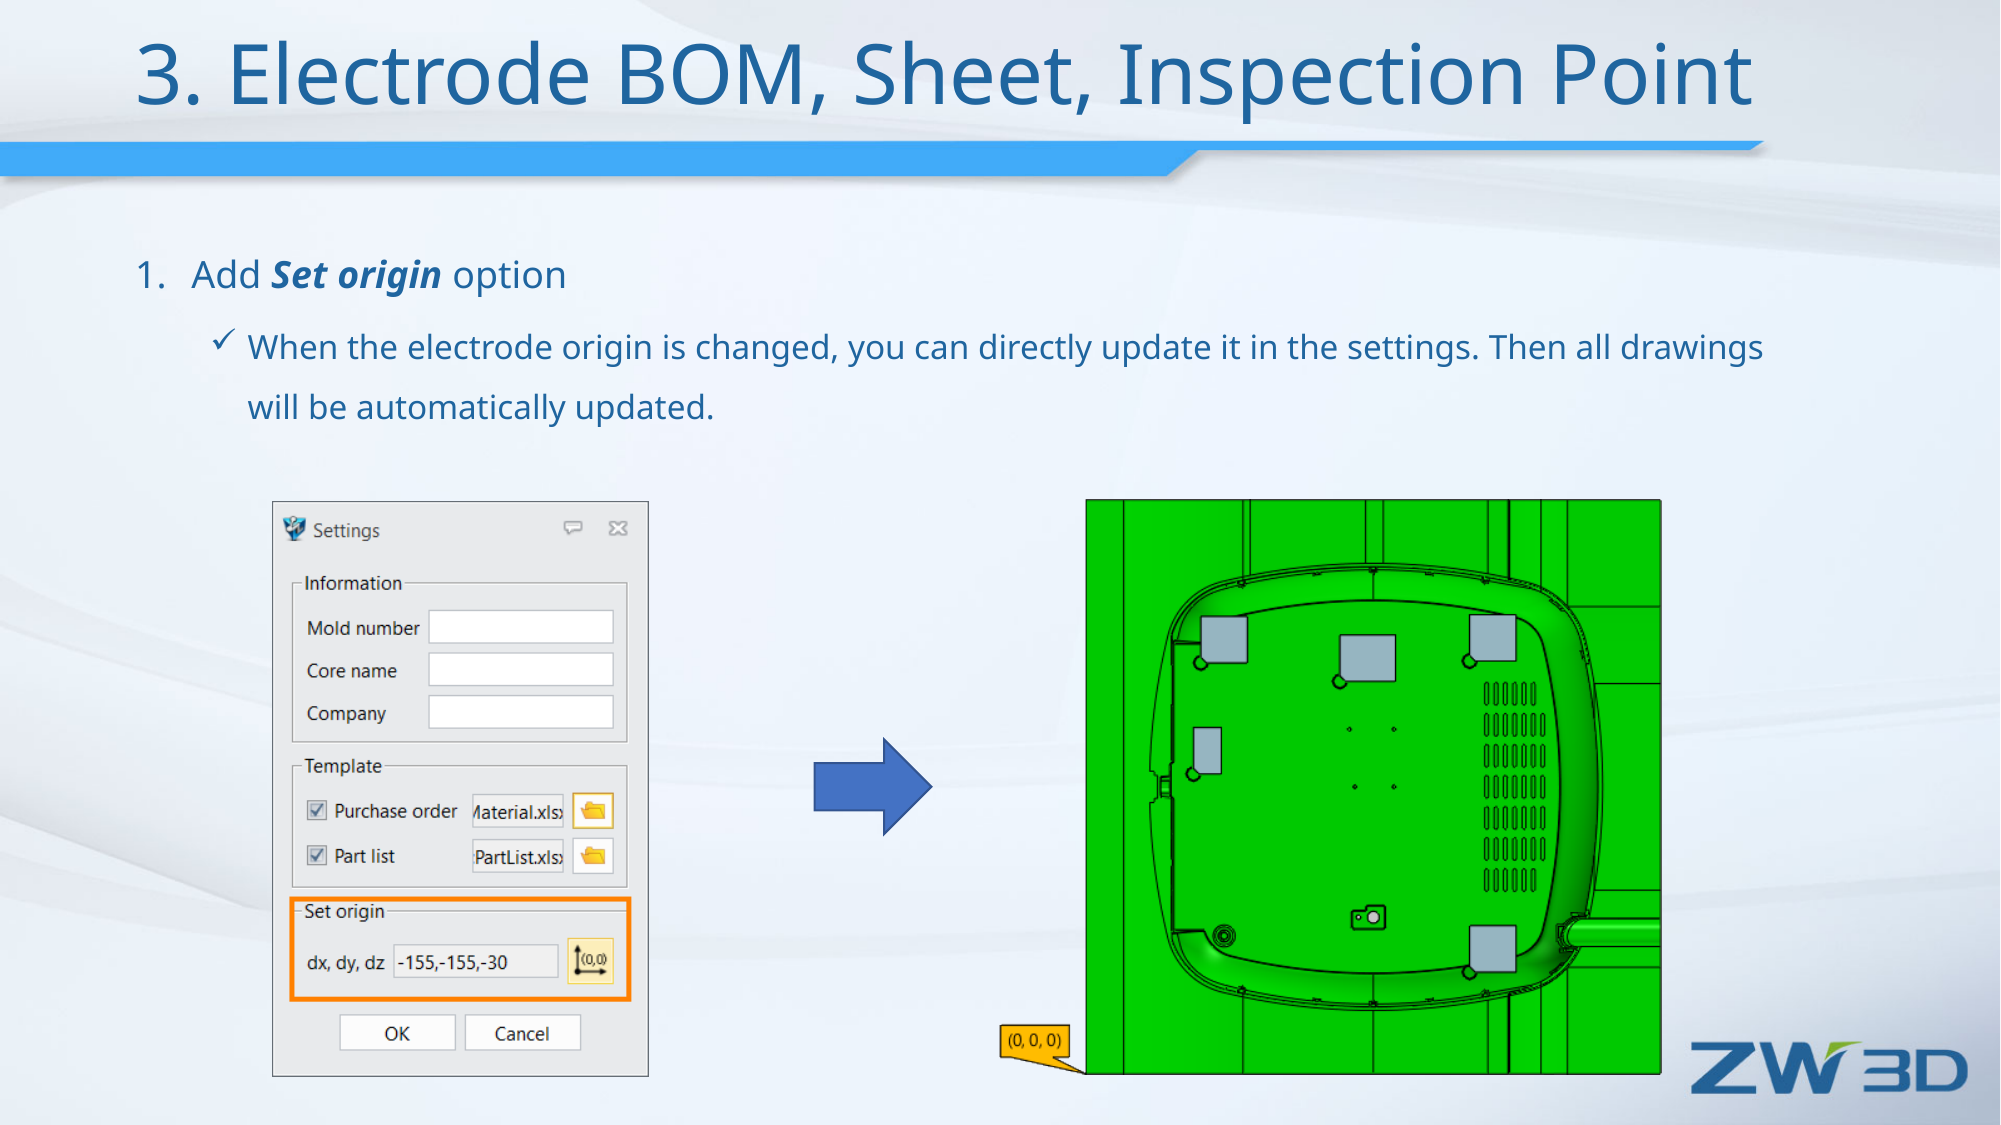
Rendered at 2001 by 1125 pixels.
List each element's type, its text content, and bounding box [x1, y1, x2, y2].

list Add Set origin option When the electrode origin is changed, you can directly update it in the settings. Then all drawings will be automatically updated. [120, 221, 1815, 552]
title 3. Electrode BOM, Sheet, Inspection Point [120, 20, 1961, 135]
picture [0, 0, 2001, 1125]
text_box [813, 737, 933, 837]
